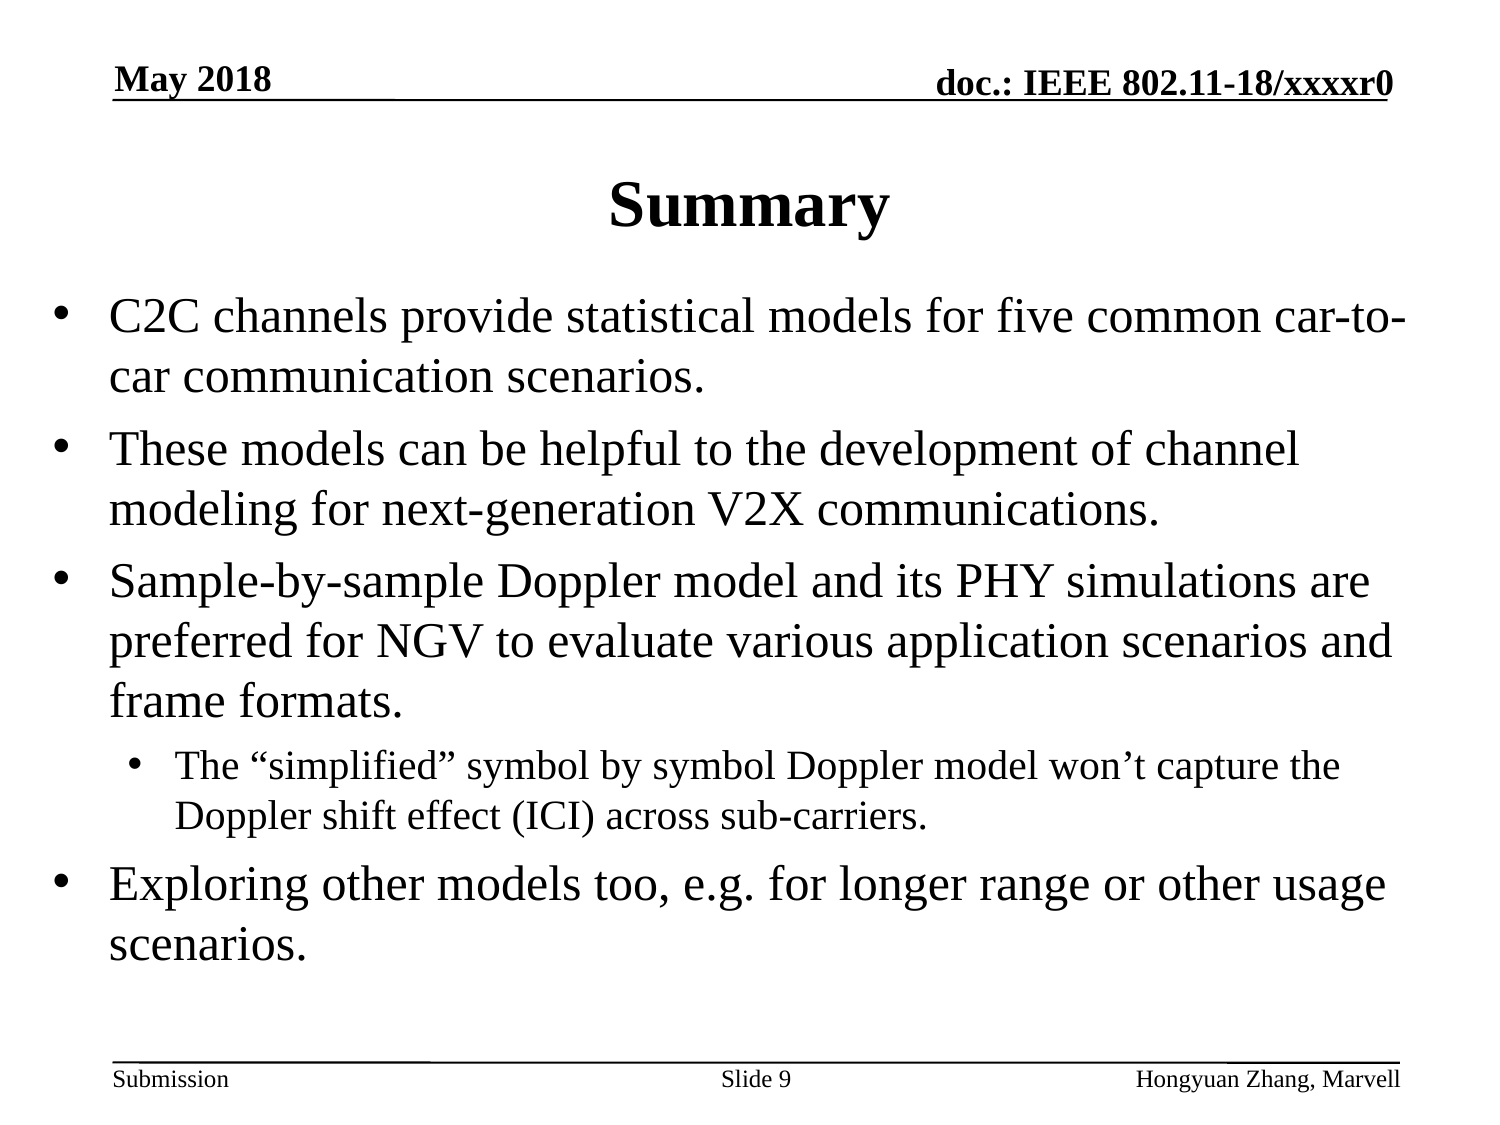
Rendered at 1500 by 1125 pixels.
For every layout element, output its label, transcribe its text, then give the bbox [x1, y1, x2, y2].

list C2C channels provide statistical models for five common car-to-car communication scenarios. These models can be helpful to the development of channel modeling for next-generation V2X communications. Sample-by-sample Doppler model and its PHY simulations are preferred for NGV to evaluate various application scenarios and frame formats. The “simplified” symbol by symbol Doppler model won’t capture the Doppler shift effect (ICI) across sub-carriers. Exploring other models too, e.g. for longer range or other usage scenarios. [37, 274, 1451, 950]
slide_number Slide 9 [712, 1061, 800, 1123]
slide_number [114, 54, 423, 100]
footer Hongyuan Zhang, Marvell [878, 1061, 1402, 1093]
title Summary [112, 112, 1388, 274]
